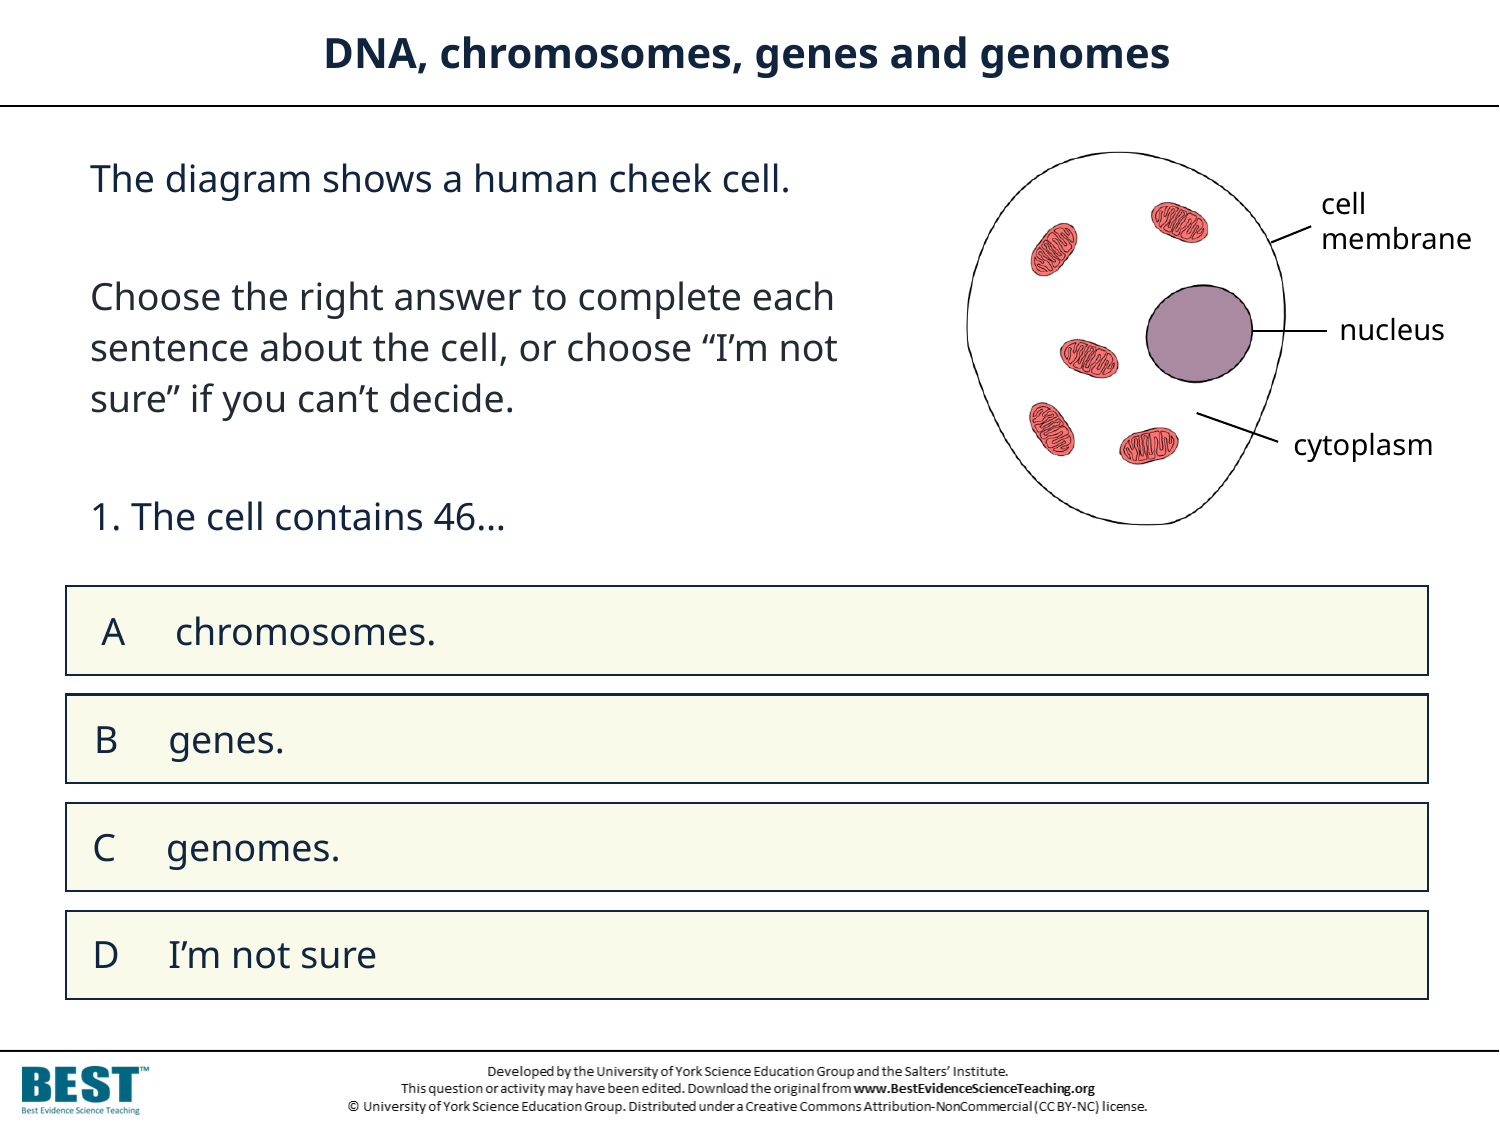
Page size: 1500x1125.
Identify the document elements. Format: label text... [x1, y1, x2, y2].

text_box DNA, chromosomes, genes and genomes [23, 4, 1471, 99]
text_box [957, 142, 1500, 535]
picture [0, 105, 1500, 1125]
